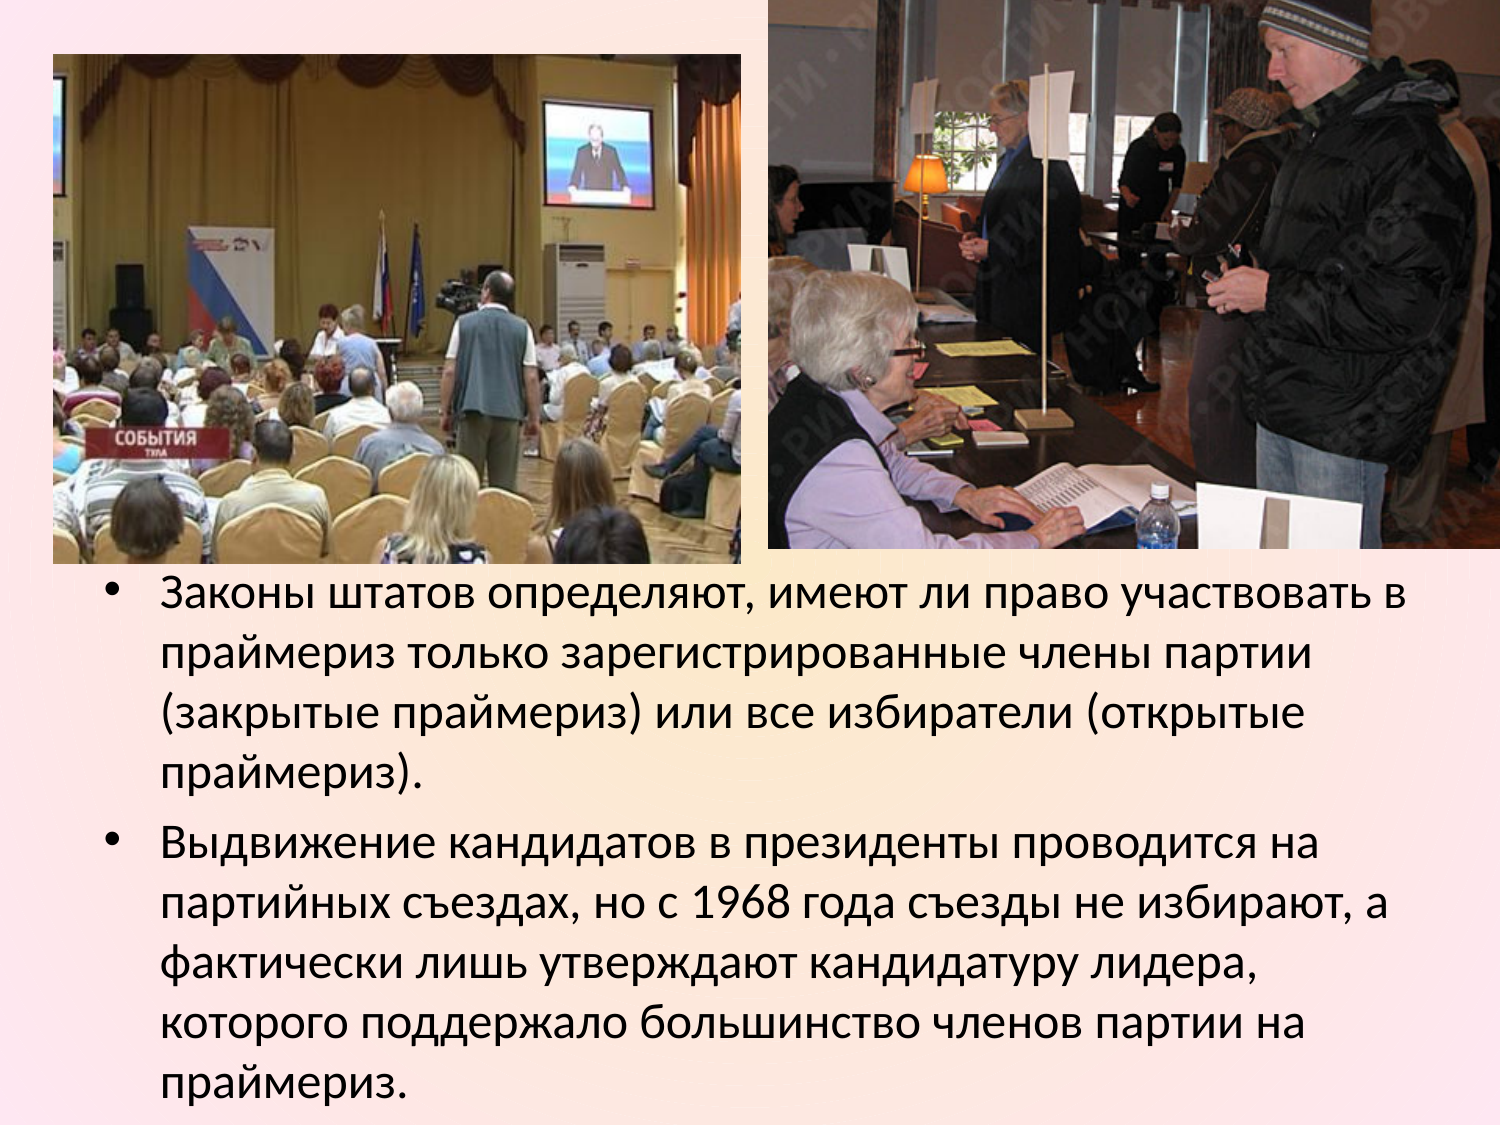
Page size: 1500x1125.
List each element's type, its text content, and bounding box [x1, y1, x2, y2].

picture [52, 54, 741, 565]
picture [768, 0, 1500, 549]
list Законы штатов определяют, имеют ли право участвовать в праймериз только зарегистрированные члены партии (закрытые праймериз) или все избиратели (открытые праймериз). Выдвижение кандидатов в президенты проводится на партийных съездах, но с 1968 года съезды не избирают, а фактически лишь утверждают кандидатуру лидера, которого поддержало большинство членов партии на праймериз. [88, 550, 1439, 1125]
